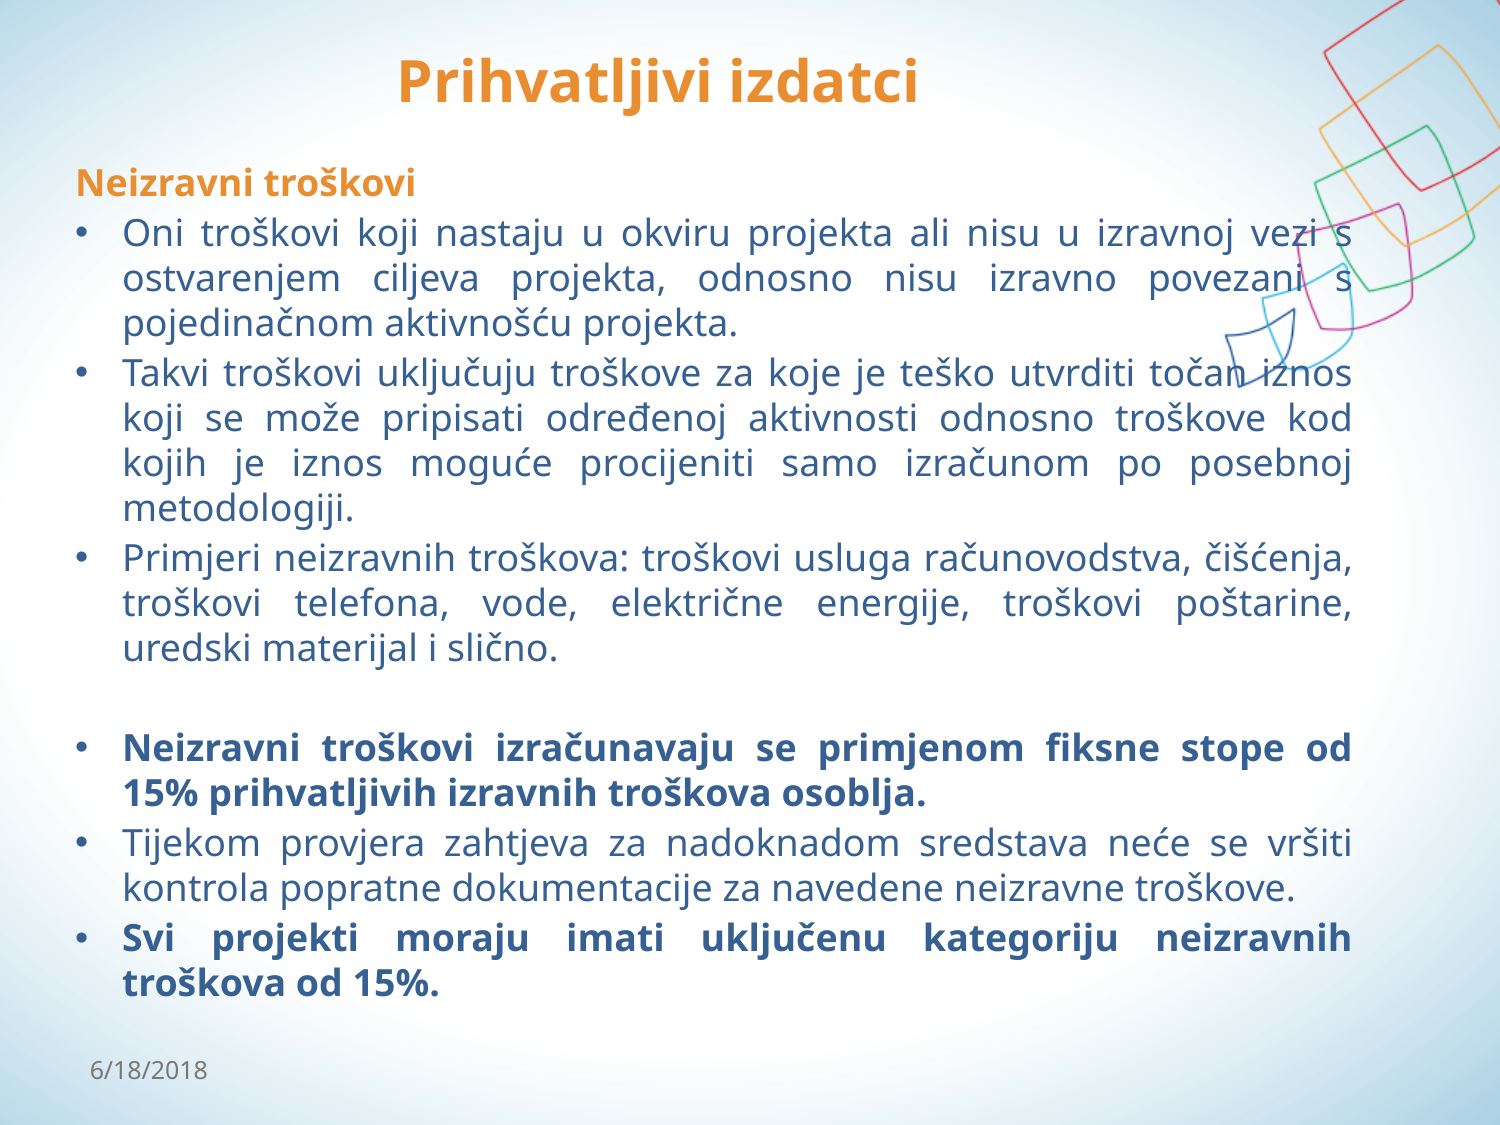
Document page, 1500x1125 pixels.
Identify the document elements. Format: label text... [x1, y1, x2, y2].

text_box Neizravni troškovi Oni troškovi koji nastaju u okviru projekta ali nisu u izravnoj vezi s ostvarenjem ciljeva projekta, odnosno nisu izravno povezani s pojedinačnom aktivnošću projekta. Takvi troškovi uključuju troškove za koje je teško utvrditi točan iznos koji se može pripisati određenoj aktivnosti odnosno troškove kod kojih je iznos moguće procijeniti samo izračunom po posebnoj metodologiji. Primjeri neizravnih troškova: troškovi usluga računovodstva, čišćenja, troškovi telefona, vode, električne energije, troškovi poštarine, uredski materijal i slično. Neizravni troškovi izračunavaju se primjenom fiksne stope od 15% prihvatljivih izravnih troškova osoblja. Tijekom provjera zahtjeva za nadoknadom sredstava neće se vršiti kontrola popratne dokumentacije za navedene neizravne troškove. Svi projekti moraju imati uključenu kategoriju neizravnih troškova od 15%. [60, 151, 1369, 1044]
title Prihvatljivi izdatci [72, 0, 1260, 173]
